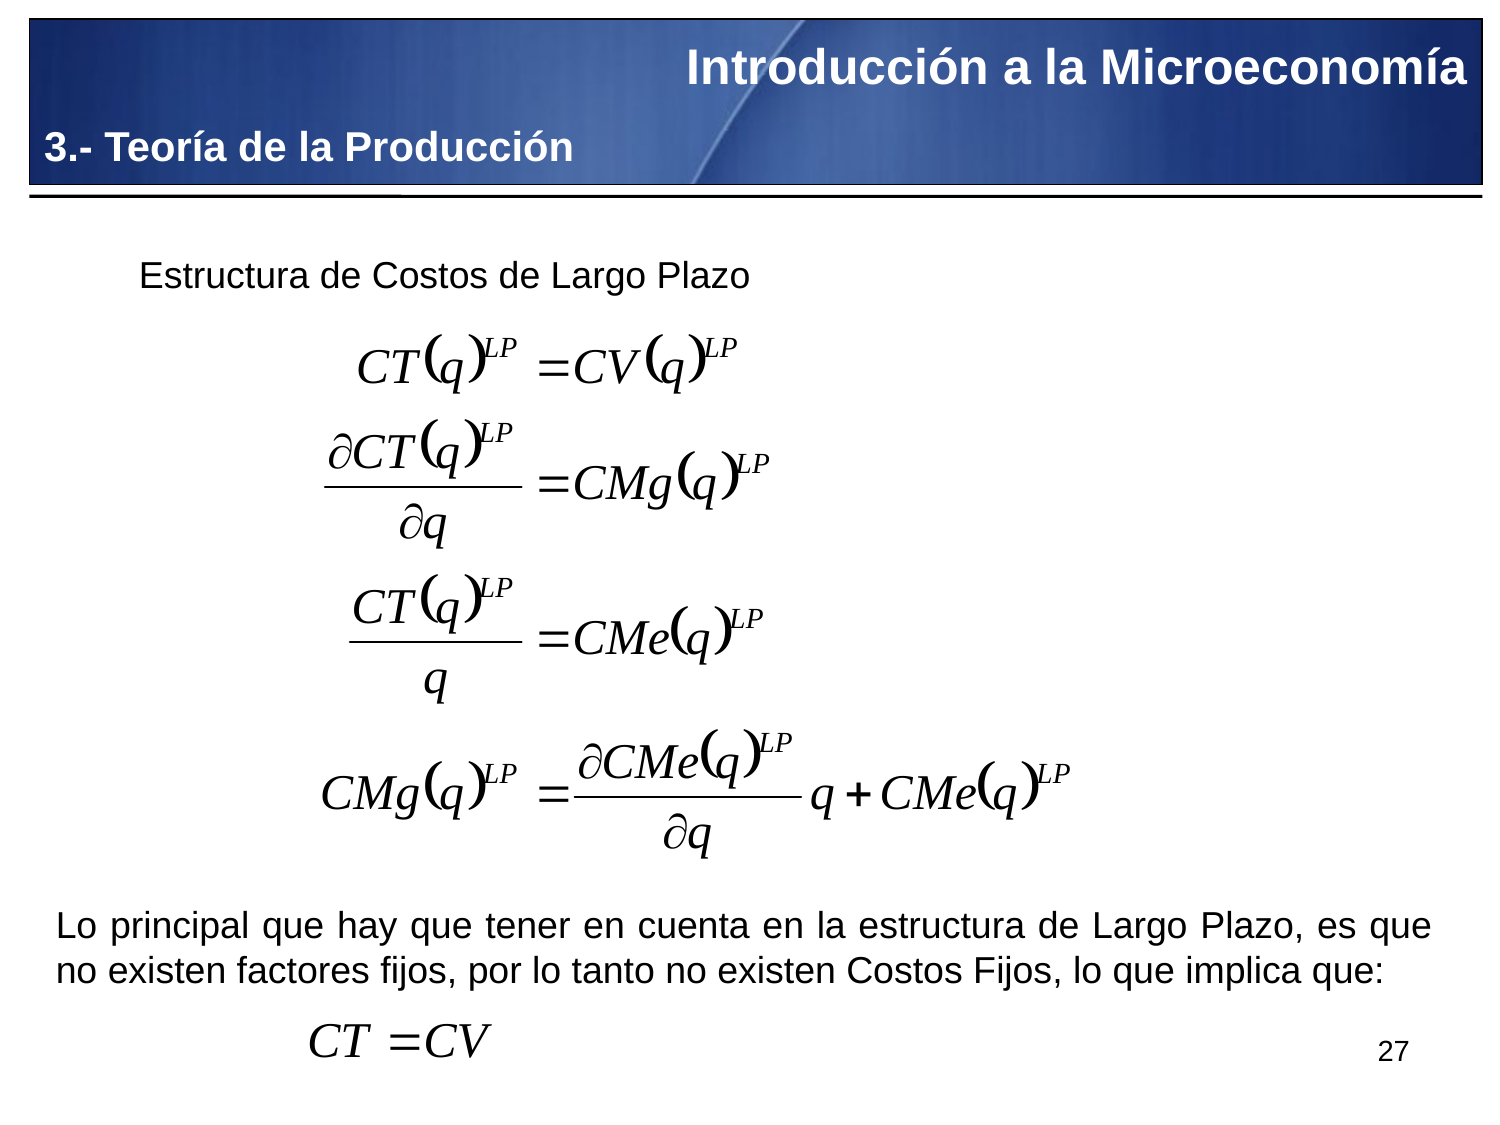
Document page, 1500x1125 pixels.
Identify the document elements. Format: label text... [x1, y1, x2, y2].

text_box Introducción a la Microeconomía [608, 26, 1483, 102]
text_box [300, 1011, 506, 1071]
text_box 3.- Teoría de la Producción [29, 112, 632, 178]
text_box Lo principal que hay que tener en cuenta en la estructura de Largo Plazo, es que no existen factores fijos, por lo tanto no existen Costos Fijos, lo que implica que: [41, 893, 1447, 998]
text_box Estructura de Costos de Largo Plazo [123, 243, 869, 304]
text_box [29, 19, 1483, 185]
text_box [313, 326, 1081, 869]
slide_number 27 [1074, 1024, 1426, 1103]
